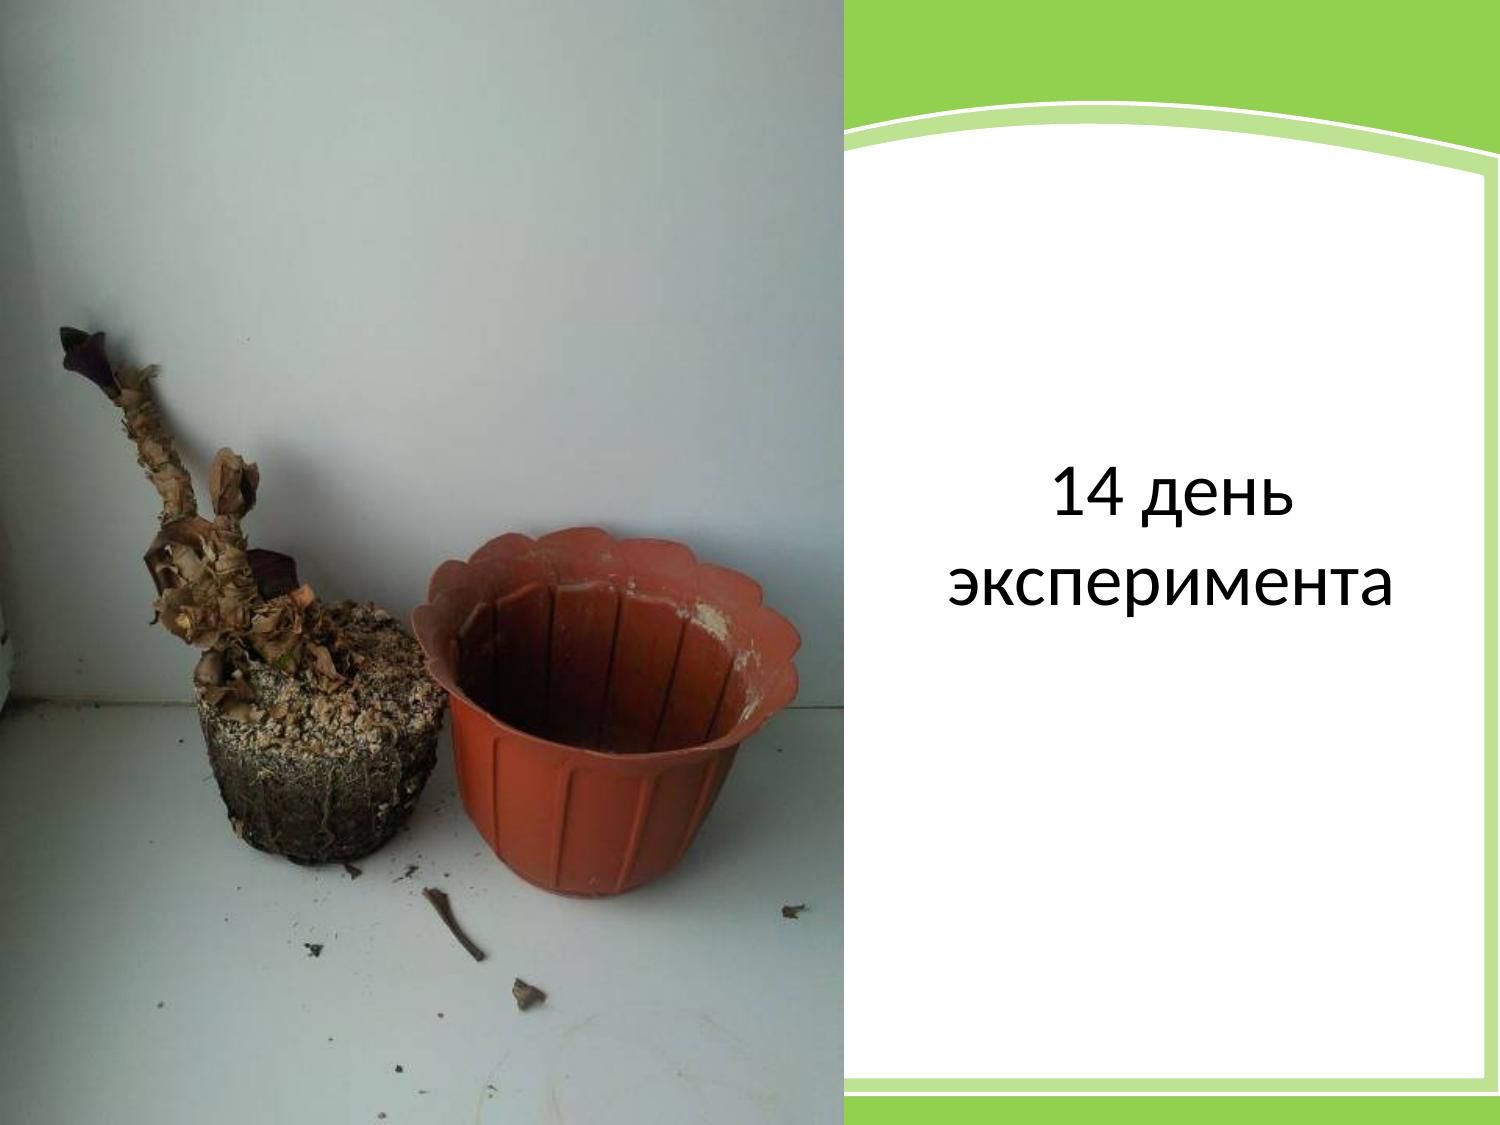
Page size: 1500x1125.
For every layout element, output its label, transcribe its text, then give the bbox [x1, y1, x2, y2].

text_box 14 день эксперимента [914, 433, 1430, 629]
picture [0, 0, 844, 1125]
